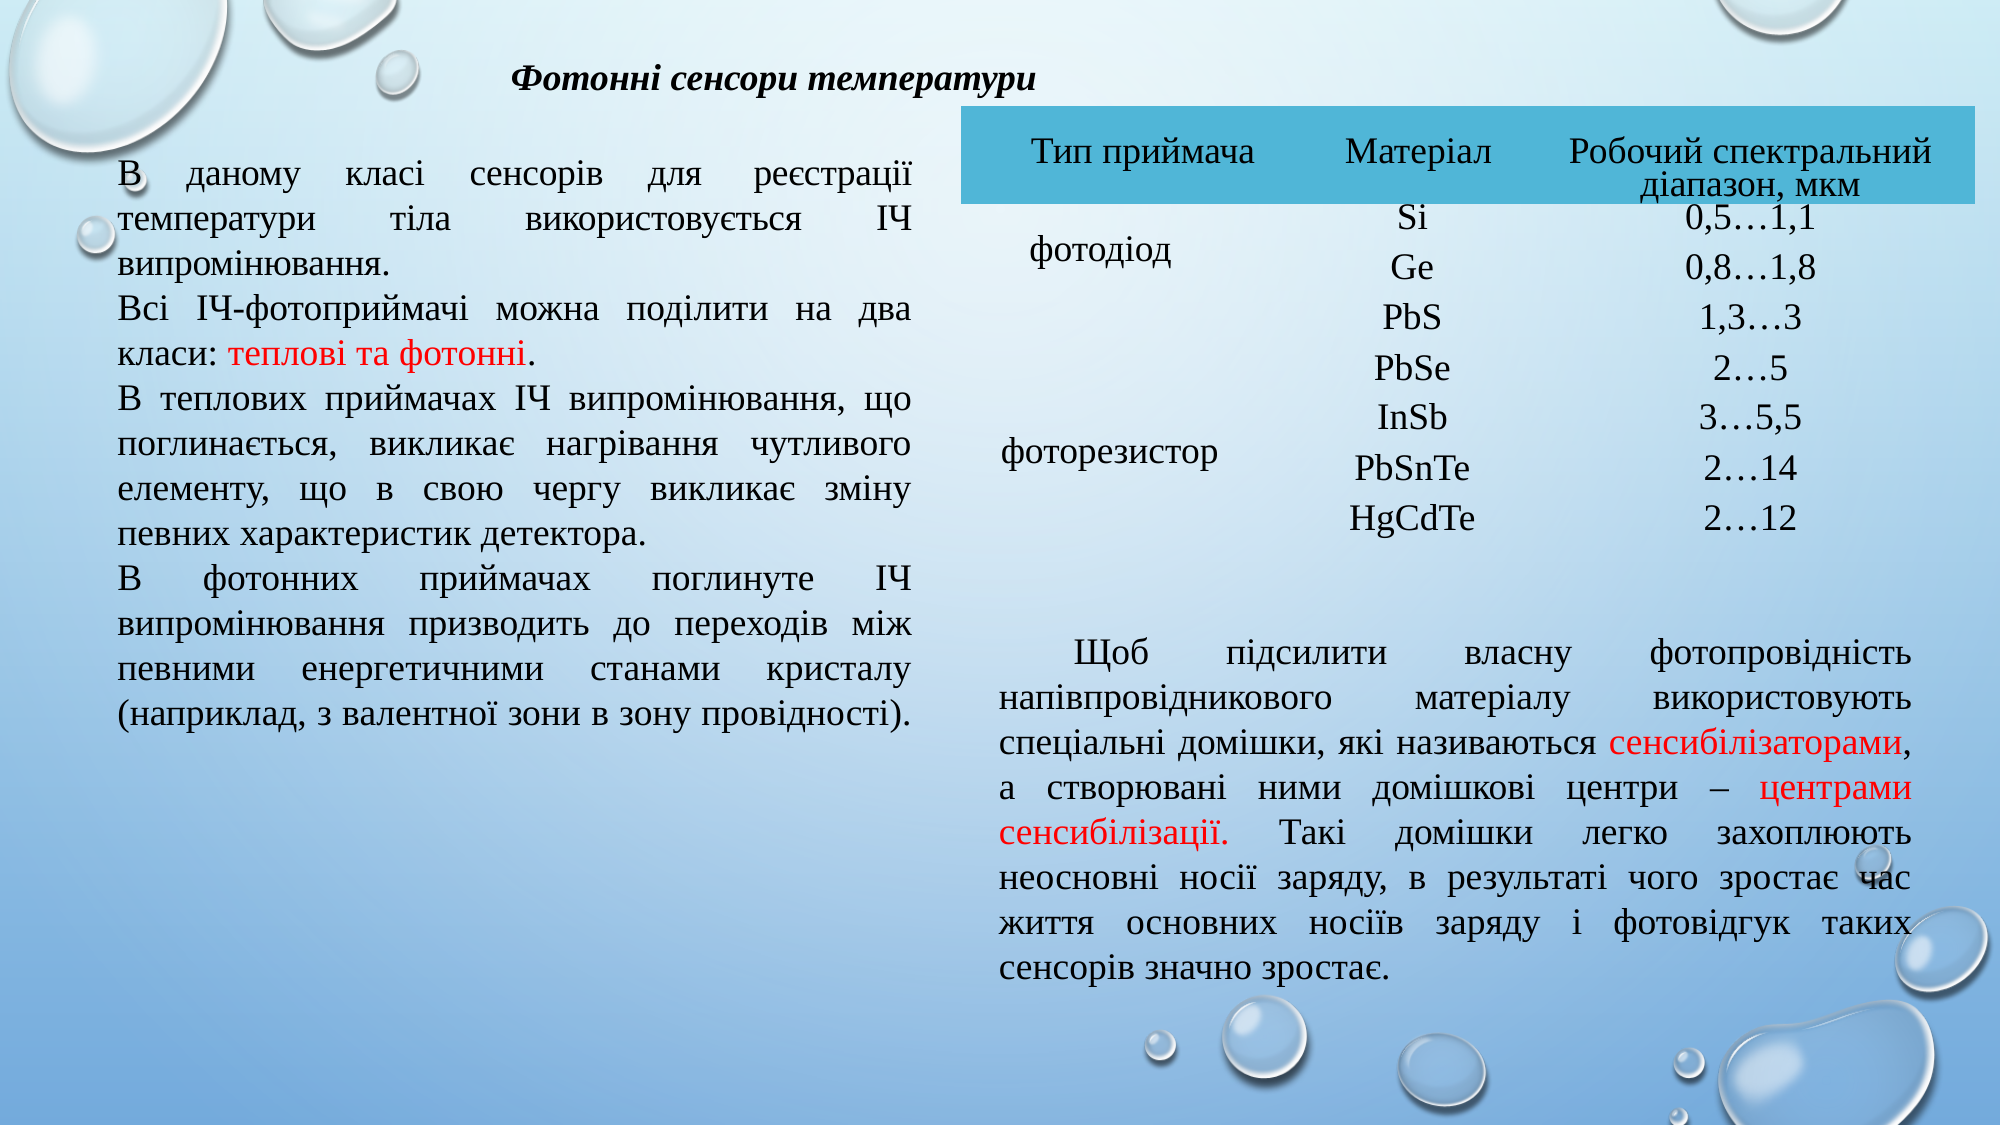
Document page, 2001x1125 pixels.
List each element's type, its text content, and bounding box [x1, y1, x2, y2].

table_cell PbSnTe [1289, 456, 1525, 506]
picture [0, 0, 2000, 1125]
table_cell фоторезистор [961, 305, 1289, 556]
table_cell PbS [1289, 305, 1525, 355]
table_cell Ge [1289, 255, 1525, 305]
table_header Матеріал [1289, 106, 1525, 204]
text_box Щоб підсилити власну фотопровідність напівпровідникового матеріалу використовують спеціальні домішки, які називаються сенсибілізаторами, а створювані ними домішкові центри – центрами сенсибілізації. Такі домішки легко захоплюють неосновні носії заряду, в результаті чого зростає час життя основних носіїв заряду і фотовідгук таких сенсорів значно зростає. [952, 619, 1953, 1065]
table_cell 3…5,5 [1525, 405, 1975, 456]
table_cell фотодіод [961, 204, 1289, 305]
text_box Фотонні сенсори температури [496, 45, 1052, 105]
table_cell 2…12 [1525, 506, 1975, 556]
table_cell Si [1289, 204, 1525, 255]
table_cell 0,5…1,1 [1525, 204, 1975, 255]
table_cell 2…14 [1525, 456, 1975, 506]
table_cell HgCdTe [1289, 506, 1525, 556]
text_box В даному класі сенсорів для реєстрації температури тіла використовується ІЧ випромінювання. Всі ІЧ-фотоприймачі можна поділити на два класи: теплові та фотонні. В теплових приймачах ІЧ випромінювання, що поглинається, викликає нагрівання чутливого елементу, що в свою чергу викликає зміну певних характеристик детектора. В фотонних приймачах поглинуте ІЧ випромінювання призводить до переходів між певними енергетичними станами кристалу (наприклад, з валентної зони в зону провідності). [0, 140, 953, 741]
table_cell 1,3…3 [1525, 305, 1975, 355]
table_cell InSb [1289, 405, 1525, 456]
table_cell 0,8…1,8 [1525, 255, 1975, 305]
table_cell 2…5 [1525, 355, 1975, 405]
table_header Тип приймача [961, 106, 1289, 204]
table_header Робочий спектральний діапазон, мкм [1525, 106, 1975, 204]
table_cell PbSe [1289, 355, 1525, 405]
